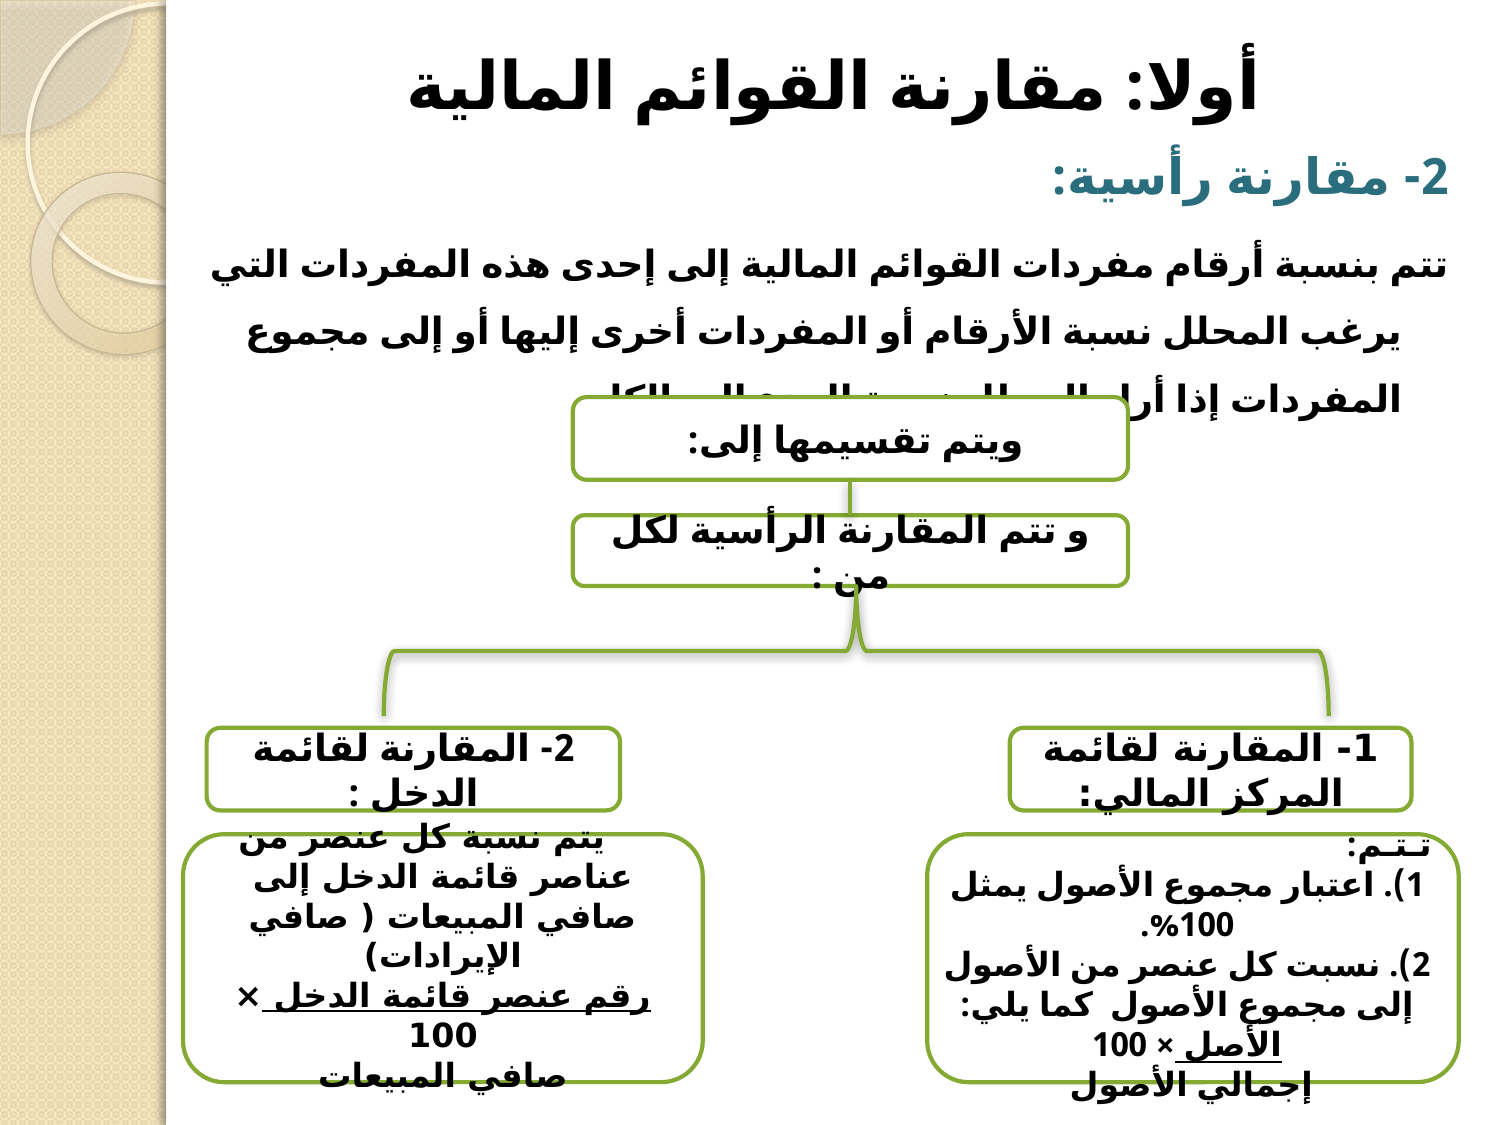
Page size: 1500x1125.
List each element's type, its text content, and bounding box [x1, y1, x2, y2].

text_box 2- المقارنة لقائمة الدخل : [204, 725, 623, 807]
list 2- مقارنة رأسية: تتم بنسبة أرقام مفردات القوائم المالية إلى إحدى هذه المفردات التي يرغب المحلل نسبة الأرقام أو المفردات أخرى إليها أو إلى مجموع المفردات إذا أراد المحلل نسبة الجزء إلى الكل. [169, 135, 1479, 1096]
text_box [381, 584, 1331, 717]
text_box [1447, 843, 1461, 1073]
text_box [691, 843, 705, 1073]
text_box تـتـم: 1). اعتبار مجموع الأصول يمثل 100%. 2). نسبت كل عنصر من الأصول إلى مجموع الأصول كما يلي: الأصل × 100 إجمالي الأصول [927, 815, 1447, 1111]
text_box 1- المقارنة لقائمة المركز المالي: [1007, 725, 1414, 813]
text_box يتم نسبة كل عنصر من عناصر قائمة الدخل إلى صافي المبيعات ( صافي الإيرادات) رقم عنصر قائمة الدخل × 100 صافي المبيعات [194, 807, 691, 1102]
text_box و تتم المقارنة الرأسية لكل من : [570, 513, 1131, 589]
text_box [180, 844, 194, 1072]
title أولا: مقارنة القوائم المالية [218, 30, 1449, 135]
text_box ويتم تقسيمها إلى: [570, 394, 1131, 482]
